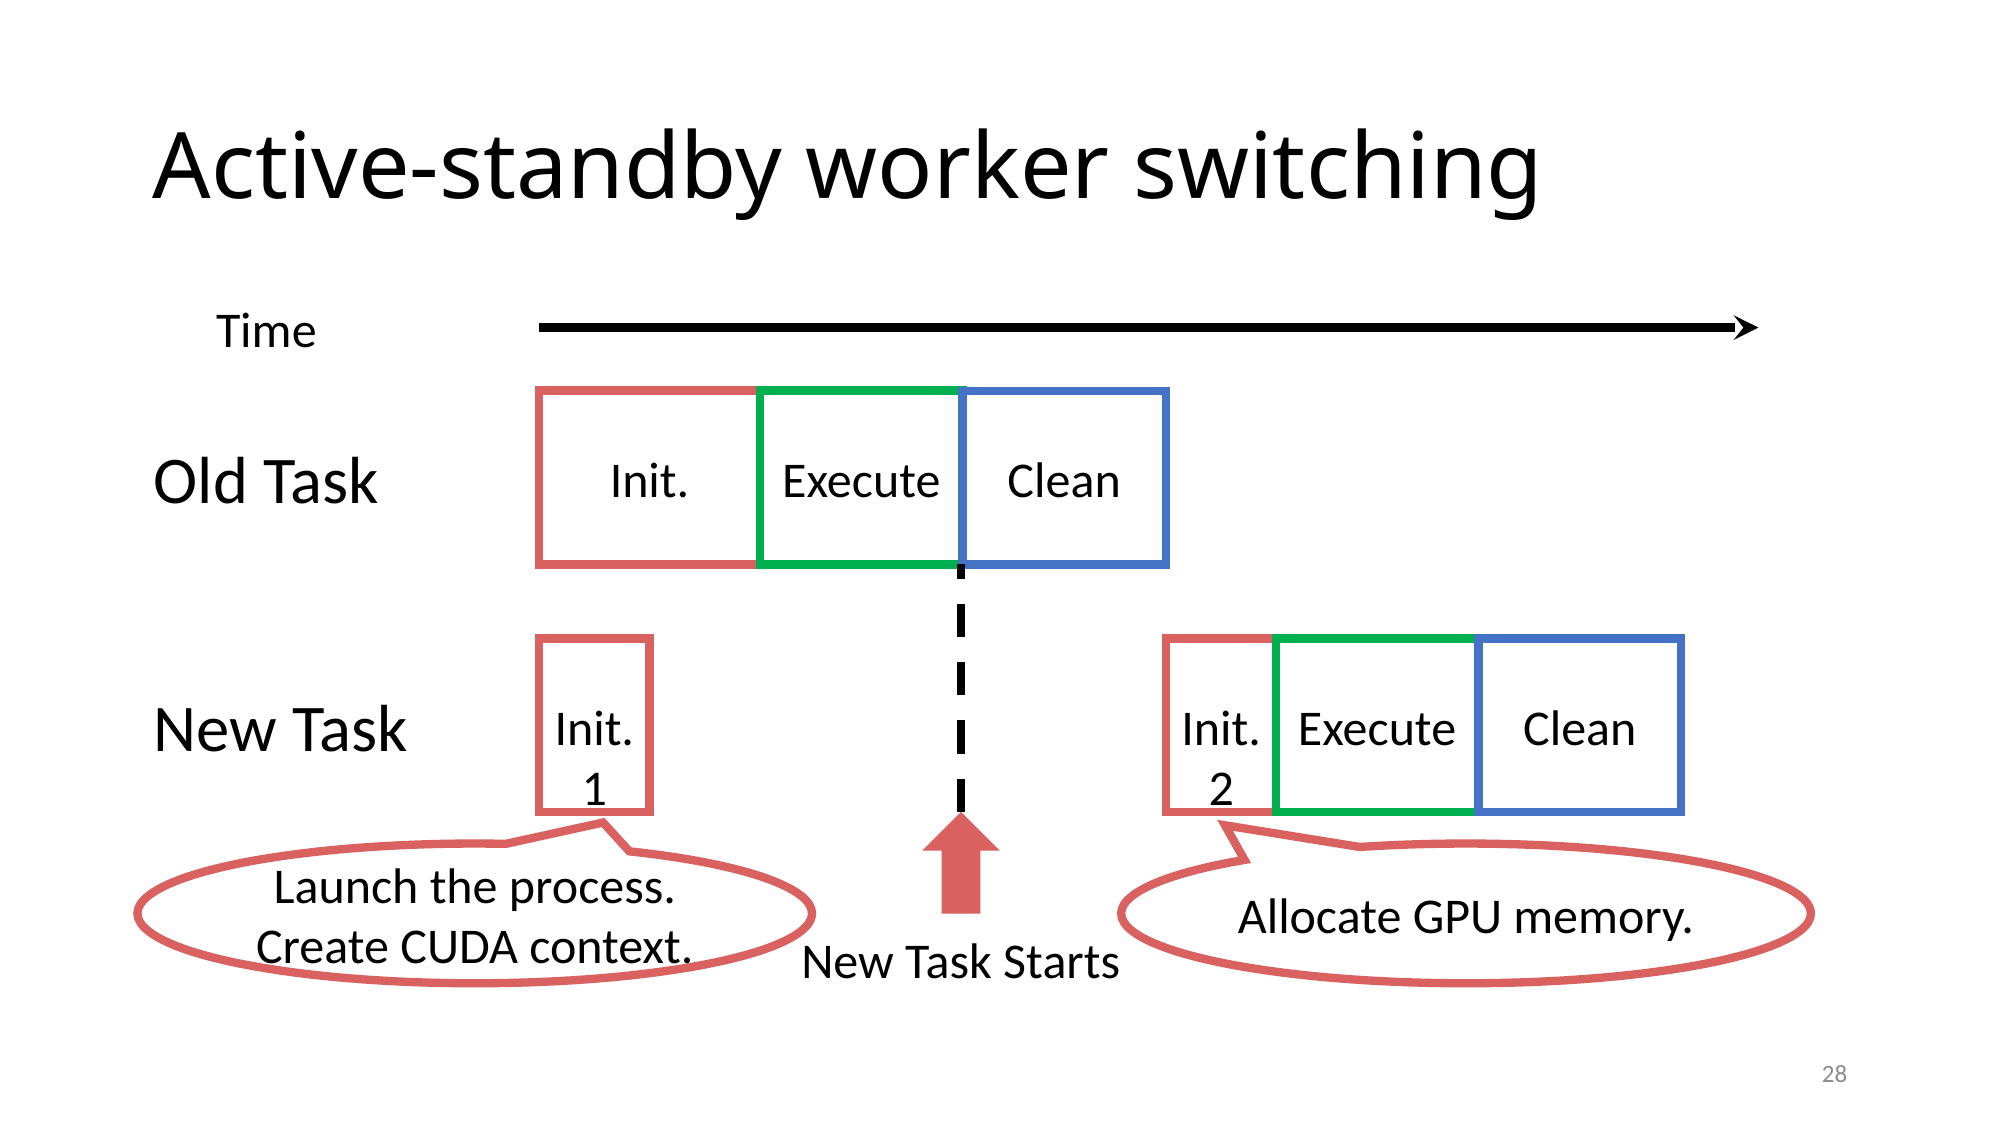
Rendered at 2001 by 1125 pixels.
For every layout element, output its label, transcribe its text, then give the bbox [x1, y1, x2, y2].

text_box Execute [1275, 637, 1478, 813]
slide_number 28 [1412, 1042, 1863, 1103]
text_box Init. 2 [1165, 637, 1275, 813]
text_box Allocate GPU memory. [1120, 823, 1812, 985]
text_box New Task Starts [786, 920, 1136, 996]
text_box Time [201, 289, 332, 365]
text_box Execute [759, 390, 961, 565]
title Active-standby worker switching [137, 59, 1863, 278]
text_box Init. [538, 390, 759, 565]
text_box Init. 1 [538, 637, 651, 813]
text_box Launch the process. Create CUDA context. [136, 821, 814, 985]
text_box Clean [961, 390, 1167, 566]
text_box New Task [138, 677, 423, 773]
text_box Old Task [139, 429, 394, 525]
text_box [919, 812, 1003, 915]
text_box Clean [1478, 637, 1682, 813]
